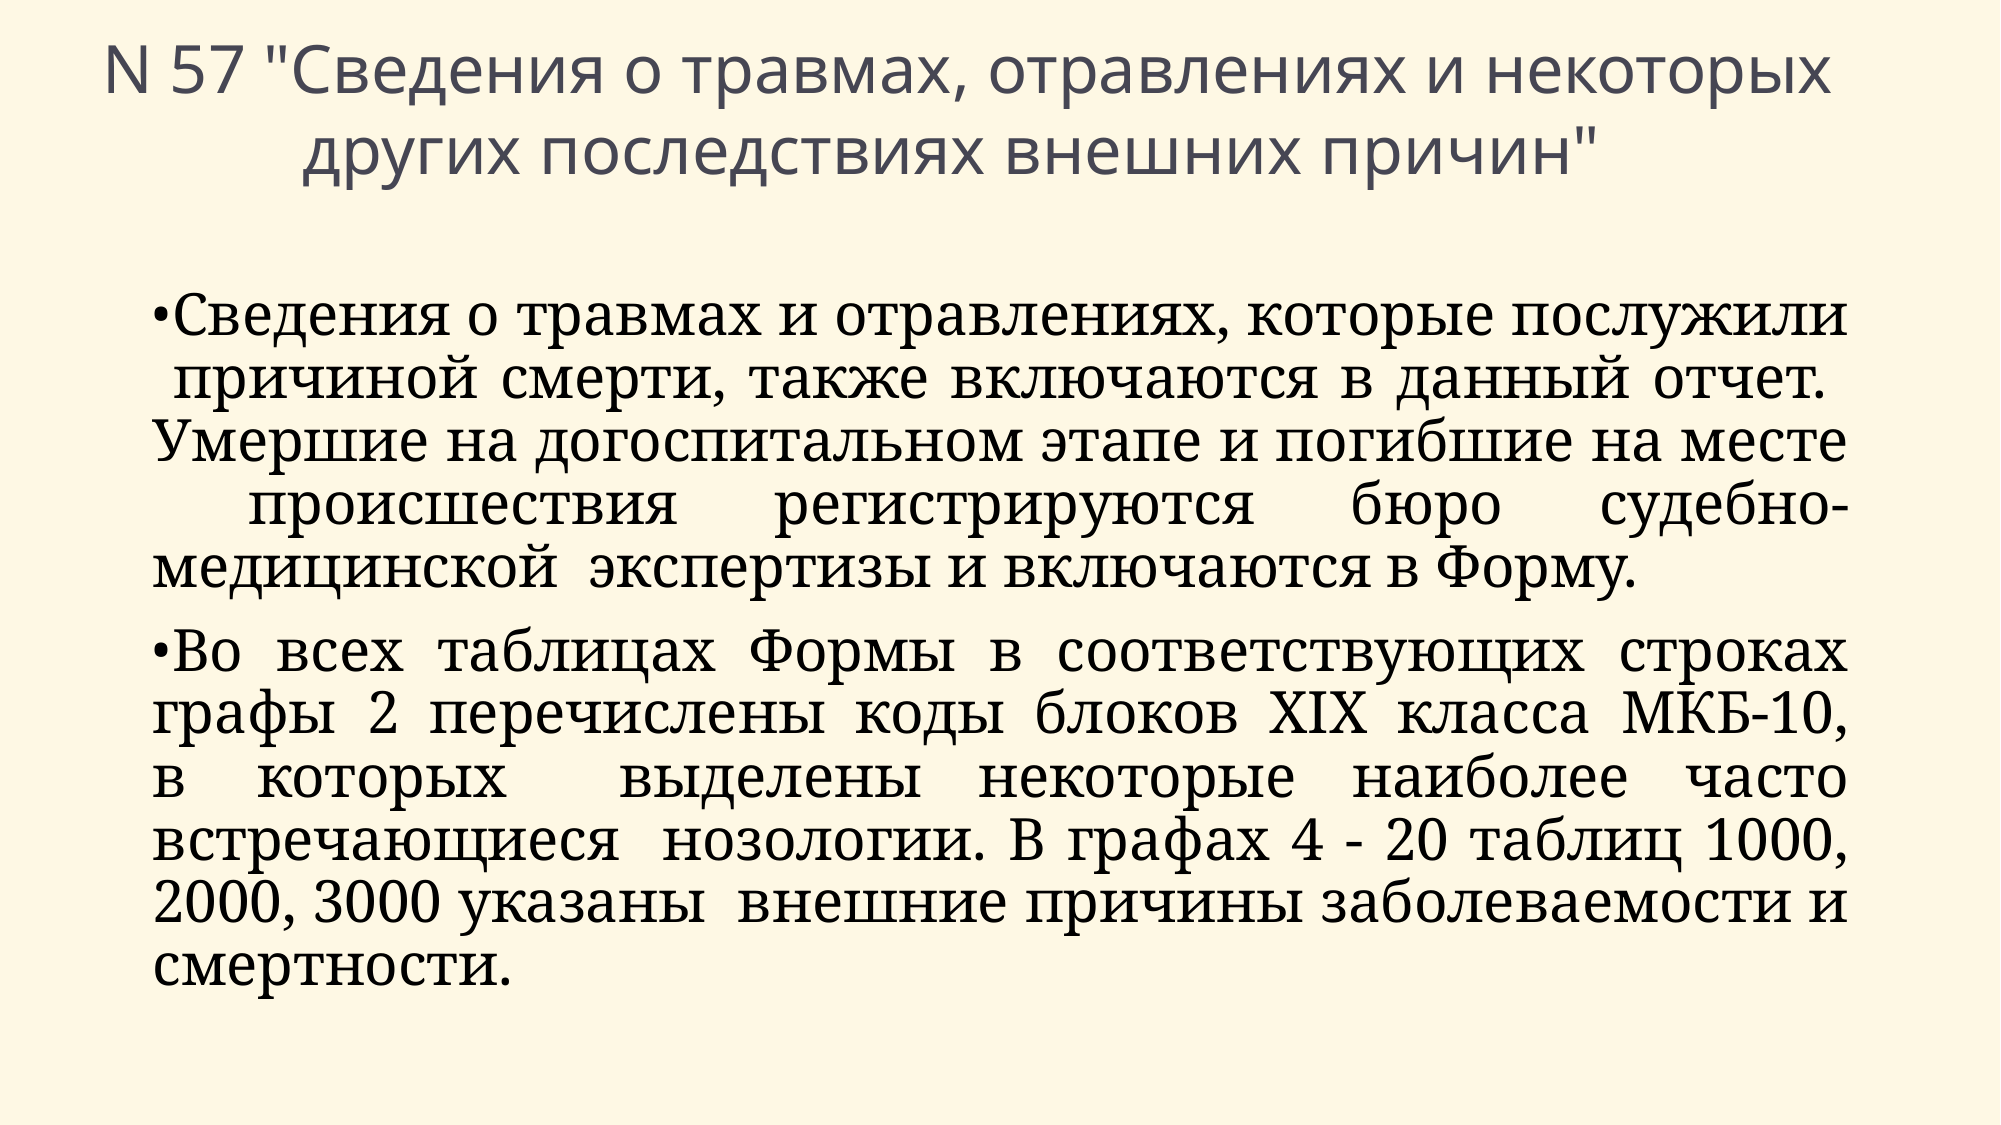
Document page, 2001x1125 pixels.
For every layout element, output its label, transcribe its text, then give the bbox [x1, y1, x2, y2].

title N 57 "Сведения о травмах, отравлениях и некоторых других последствиях внешних причин" [99, 0, 1900, 188]
text_box Сведения о травмах и отравлениях, которые послужили причиной смерти, также включаются в данный отчет. Умершие на догоспитальном этапе и погибшие на месте происшествия регистрируются бюро судебно-медицинской экспертизы и включаются в Форму. Во всех таблицах Формы в соответствующих строках графы 2 перечислены коды блоков XIX класса МКБ-10, в которых выделены некоторые наиболее часто встречающиеся нозологии. В графах 4 - 20 таблиц 1000, 2000, 3000 указаны внешние причины заболеваемости и смертности. [150, 276, 1850, 999]
